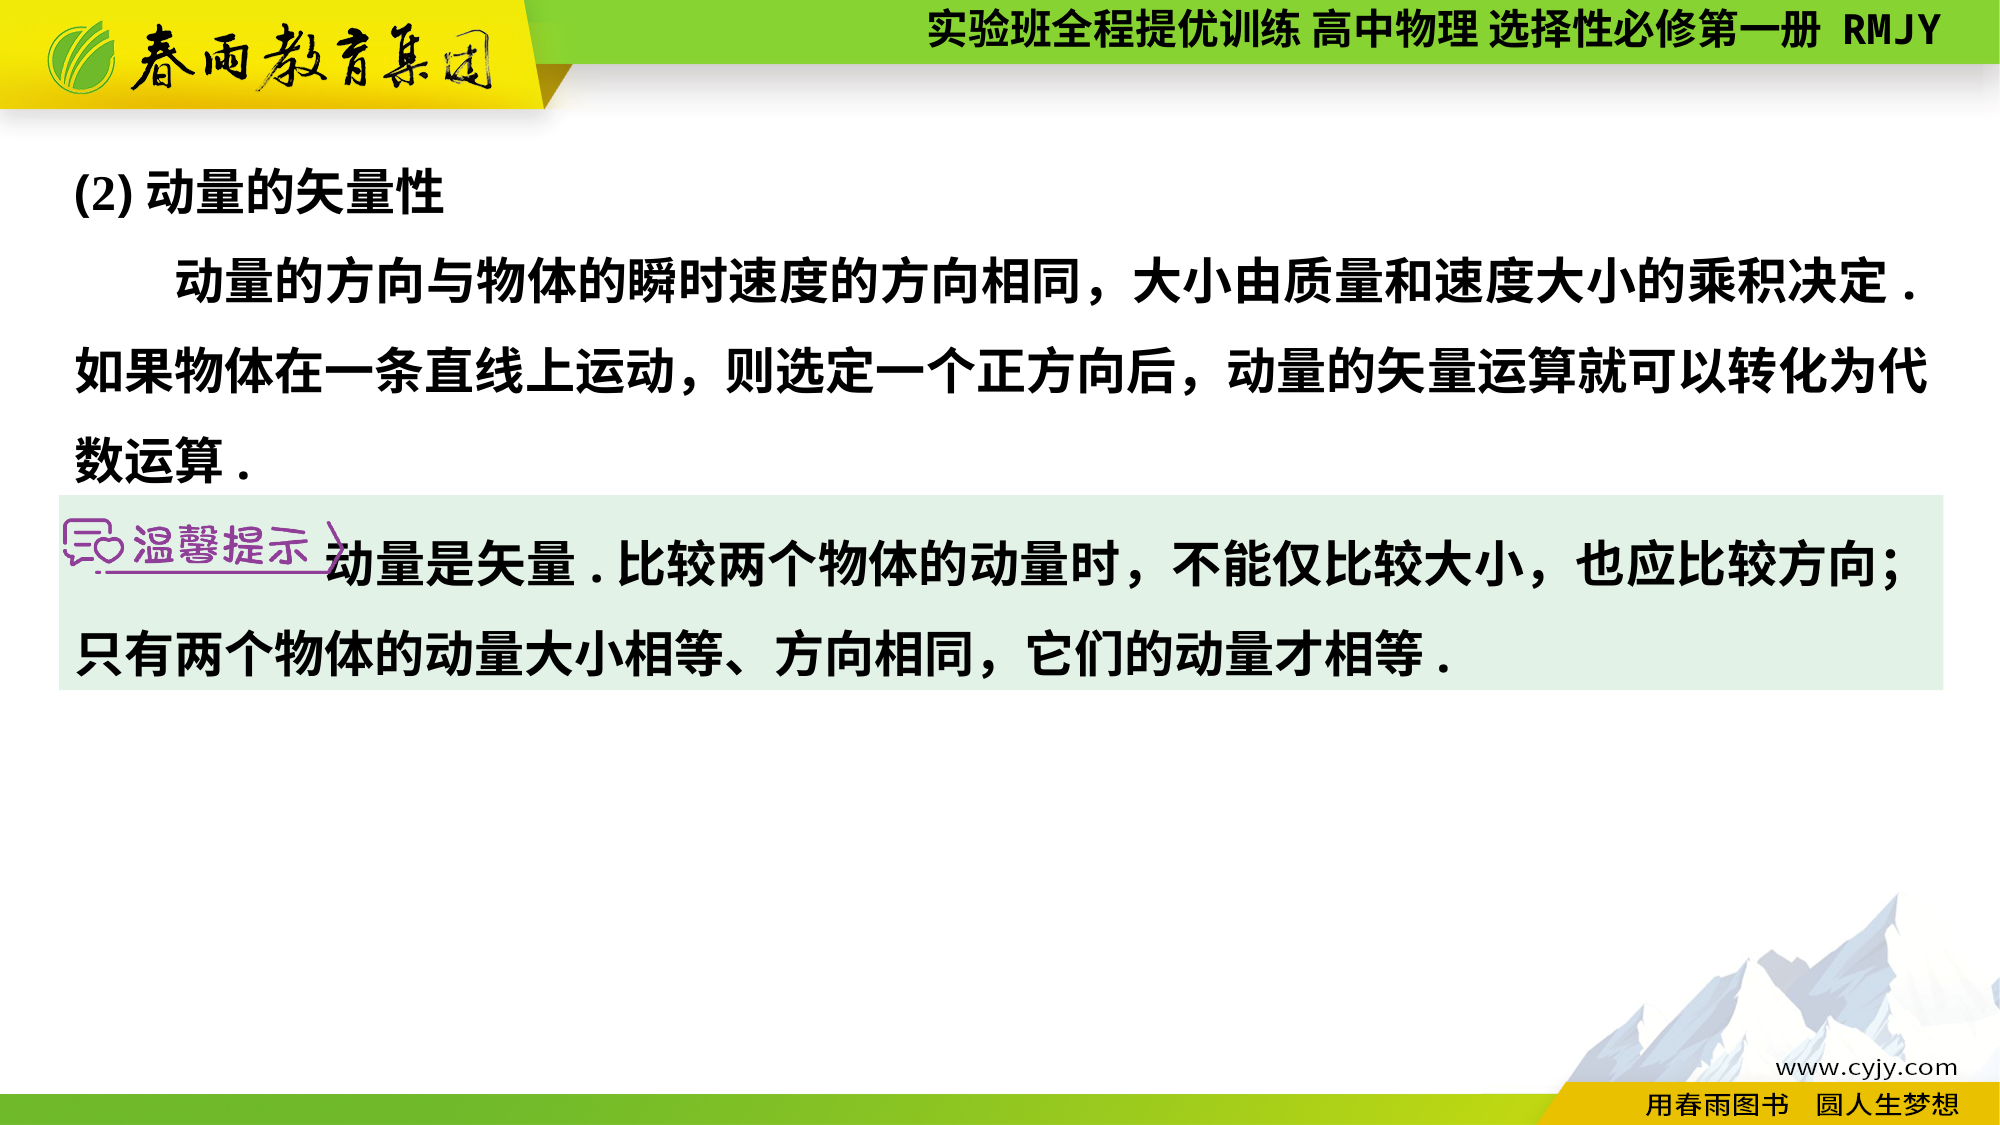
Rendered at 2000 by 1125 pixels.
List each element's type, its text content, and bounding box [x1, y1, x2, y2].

picture [0, 0, 2000, 1125]
list (2)动量的矢量性 动量的方向与物体的瞬时速度的方向相同，大小由质量和速度大小的乘积决定.如果物体在一条直线上运动，则选定一个正方向后，动量的矢量运算就可以转化为代数运算. [59, 122, 1944, 490]
text_box 动量是矢量.比较两个物体的动量时，不能仅比较大小，也应比较方向；只有两个物体的动量大小相等、方向相同，它们的动量才相等. [59, 495, 1944, 691]
